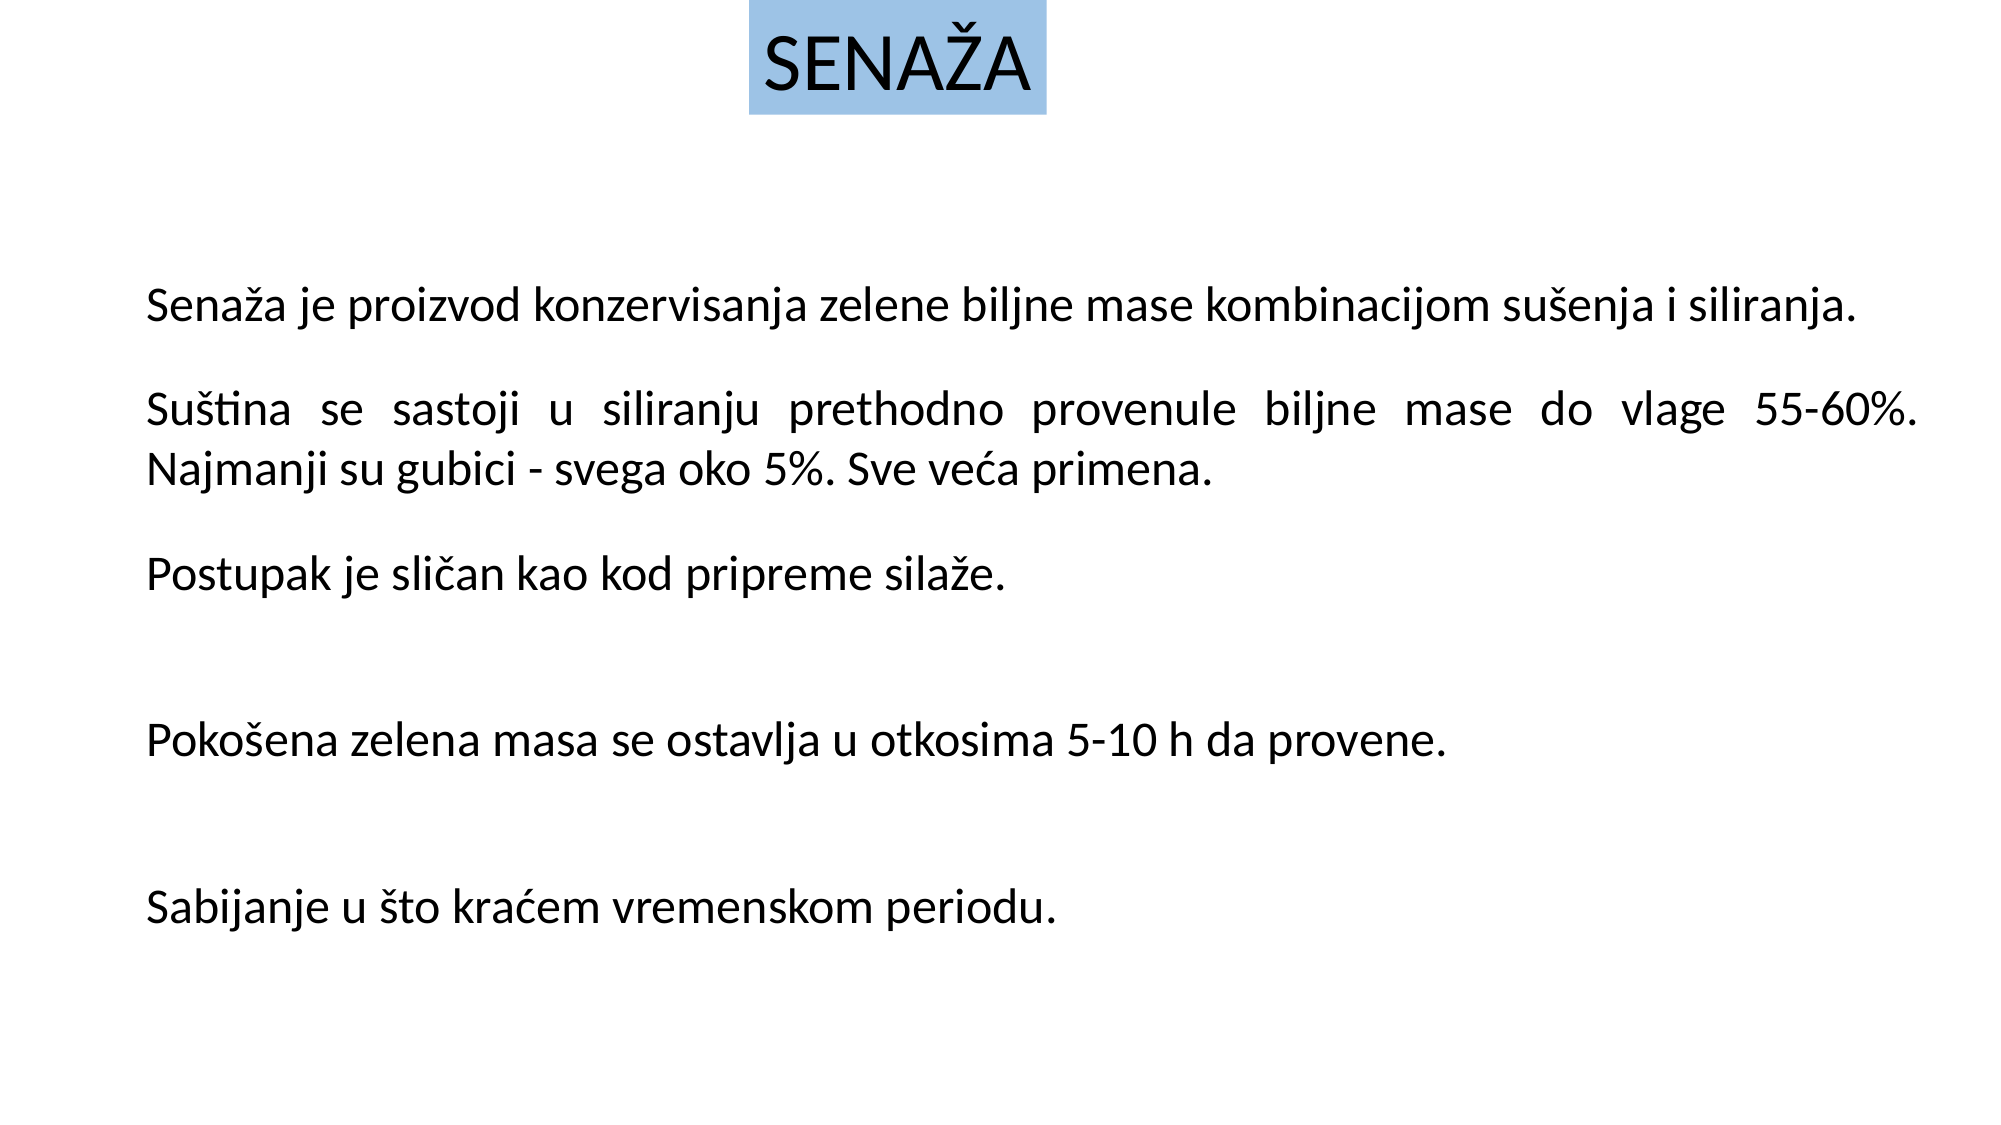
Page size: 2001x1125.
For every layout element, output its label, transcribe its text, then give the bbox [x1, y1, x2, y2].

text_box Senaža je proizvod konzervisanja zelene biljne mase kombinacijom sušenja i siliranja. Suština se sastoji u siliranju prethodno provenule biljne mase do vlage 55-60%. Najmanji su gubici - svega oko 5%. Sve veća primena. Postupak je sličan kao kod pripreme silaže. Pokošena zelena masa se ostavlja u otkosima 5-10 h da provene. Sabijanje u što kraćem vremenskom periodu. [131, 264, 1935, 941]
text_box SENAŽA [749, 0, 1047, 115]
